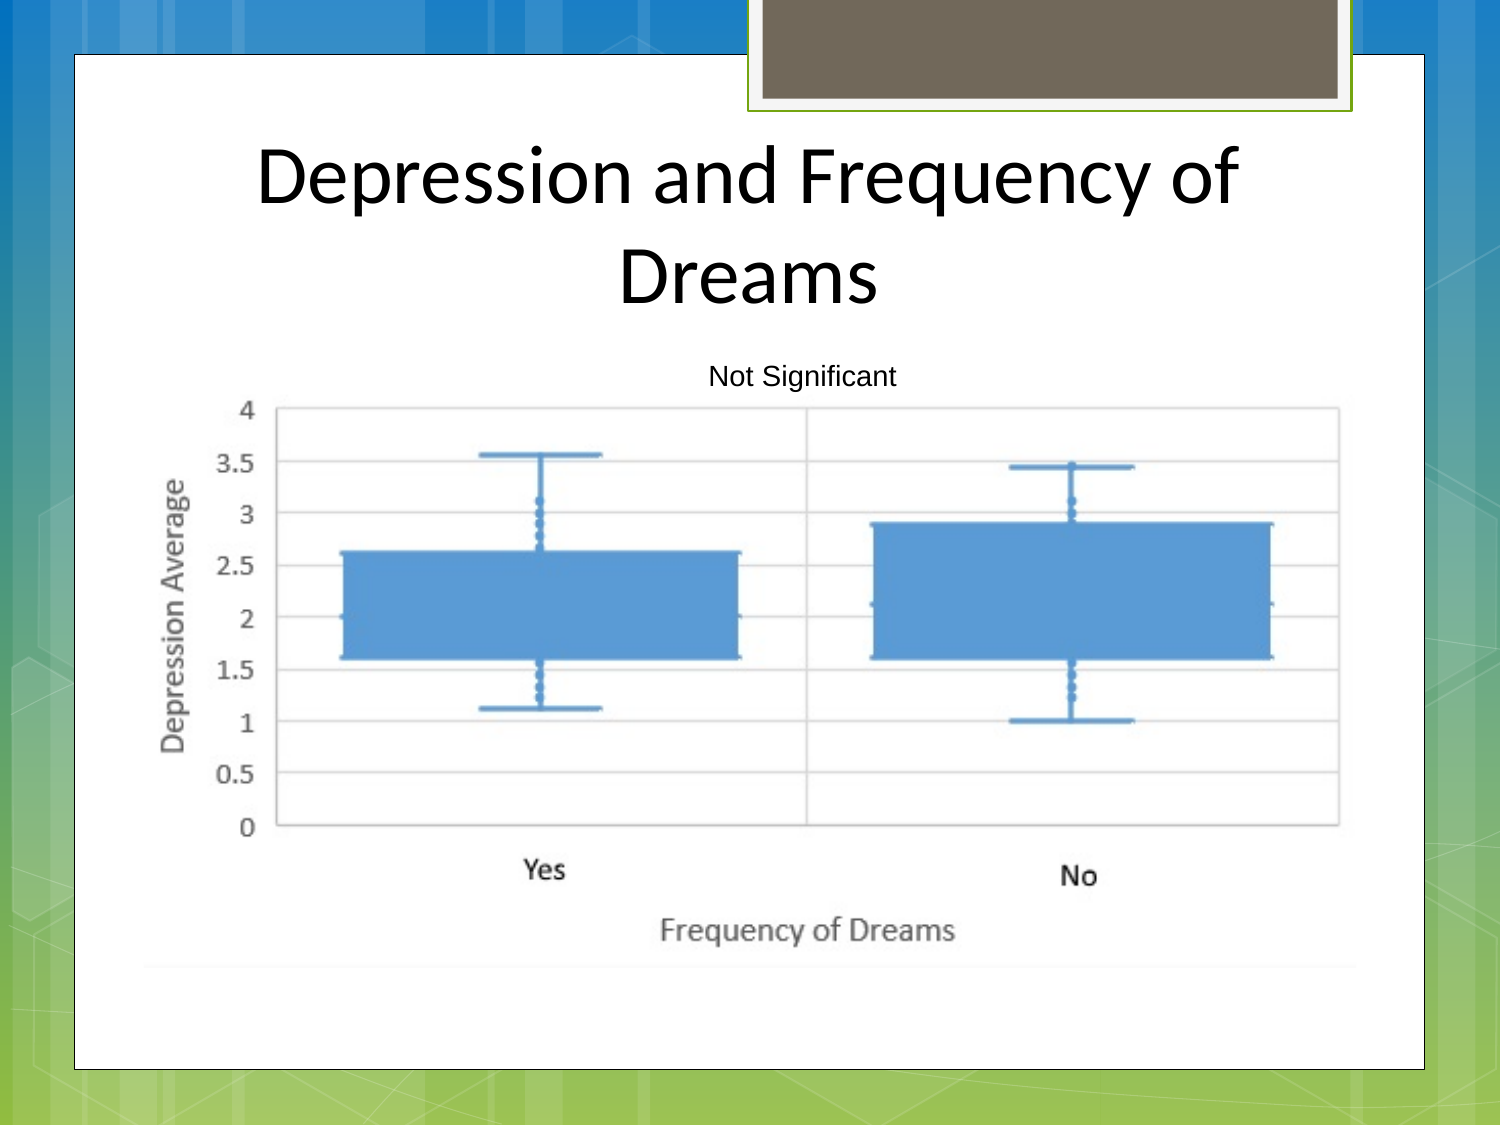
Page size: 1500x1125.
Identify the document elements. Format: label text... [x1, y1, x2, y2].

text_box Not Significant [693, 349, 913, 385]
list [143, 387, 1357, 969]
title Depression and Frequency of Dreams [172, 126, 1325, 314]
